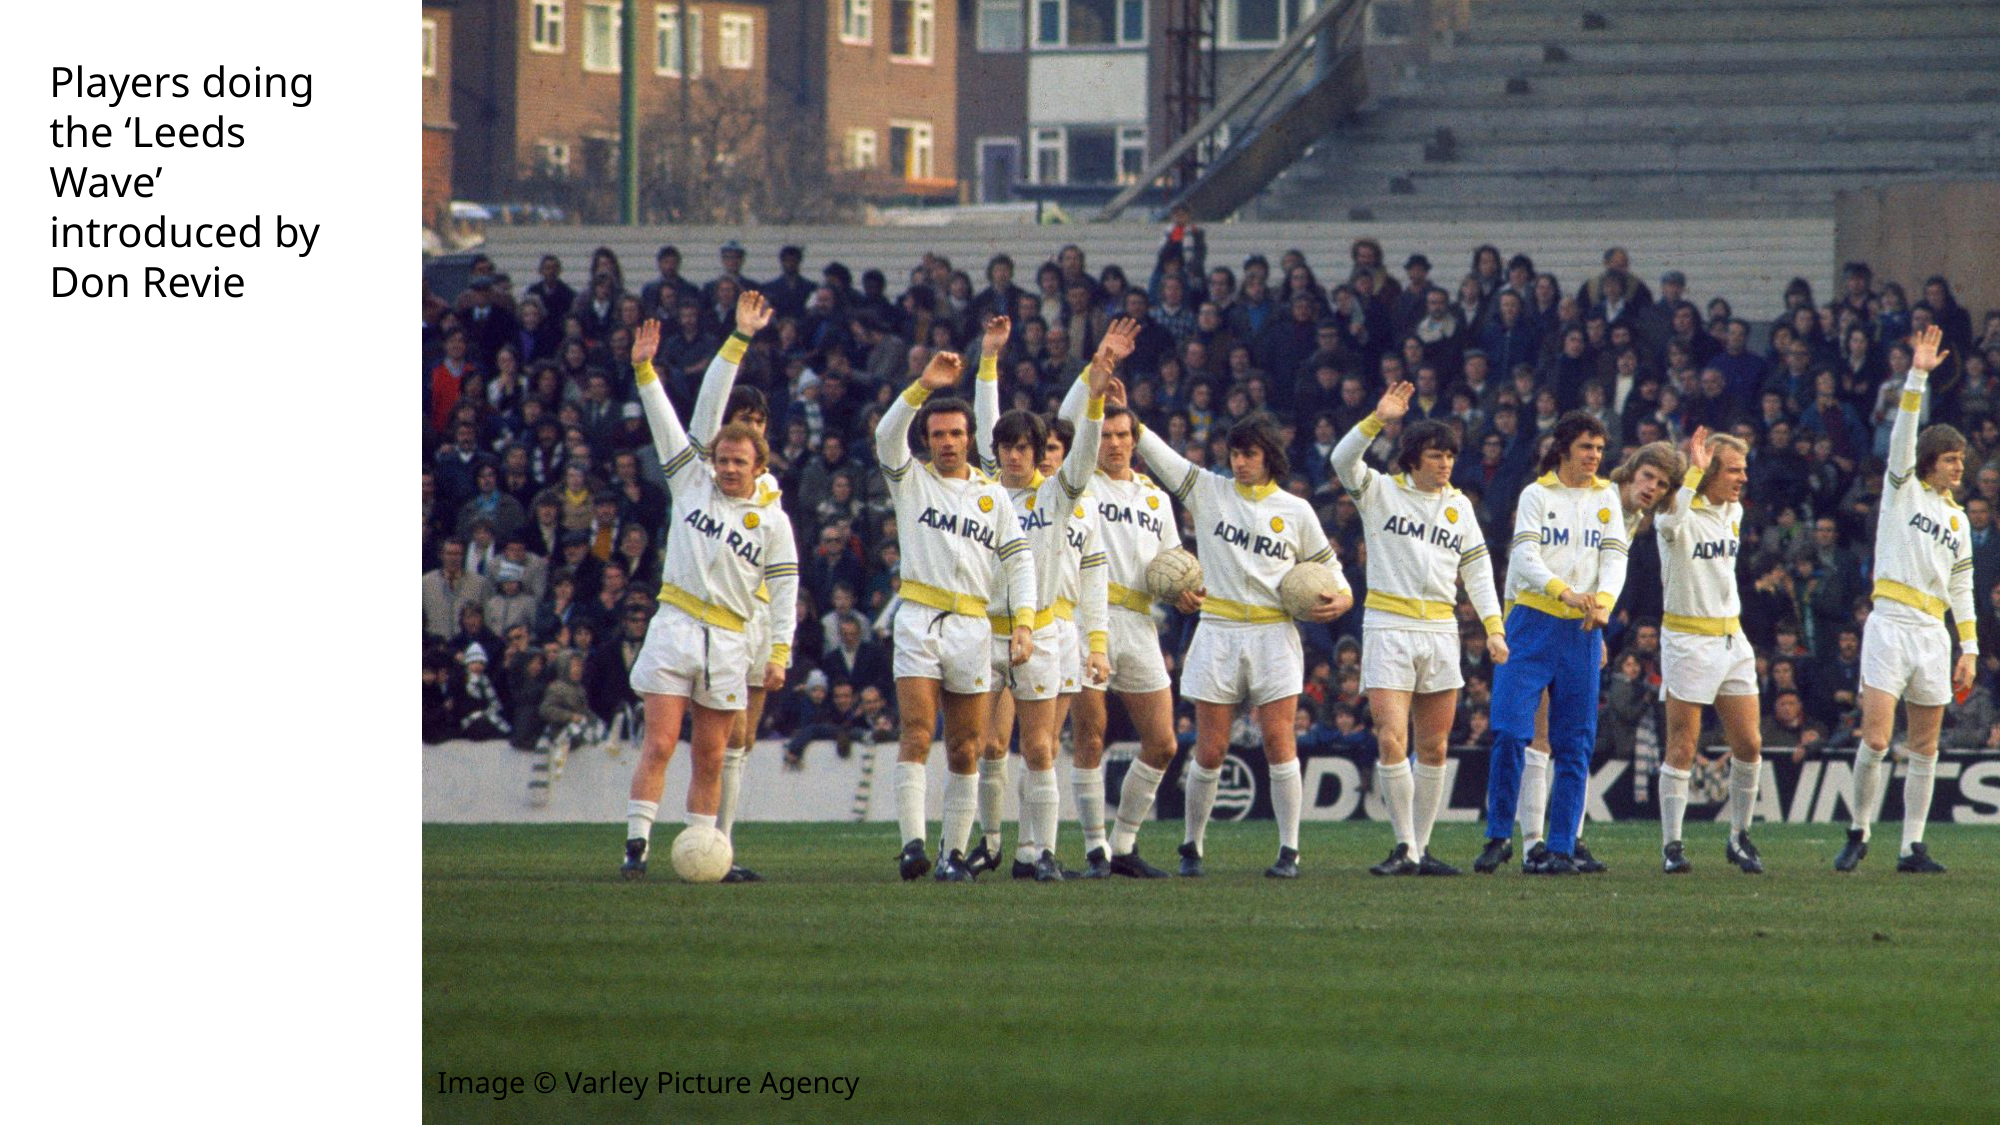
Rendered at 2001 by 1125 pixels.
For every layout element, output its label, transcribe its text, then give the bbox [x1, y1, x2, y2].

picture [422, 0, 2000, 1125]
text_box Players doing the ‘Leeds Wave’ introduced by Don Revie [34, 48, 350, 314]
